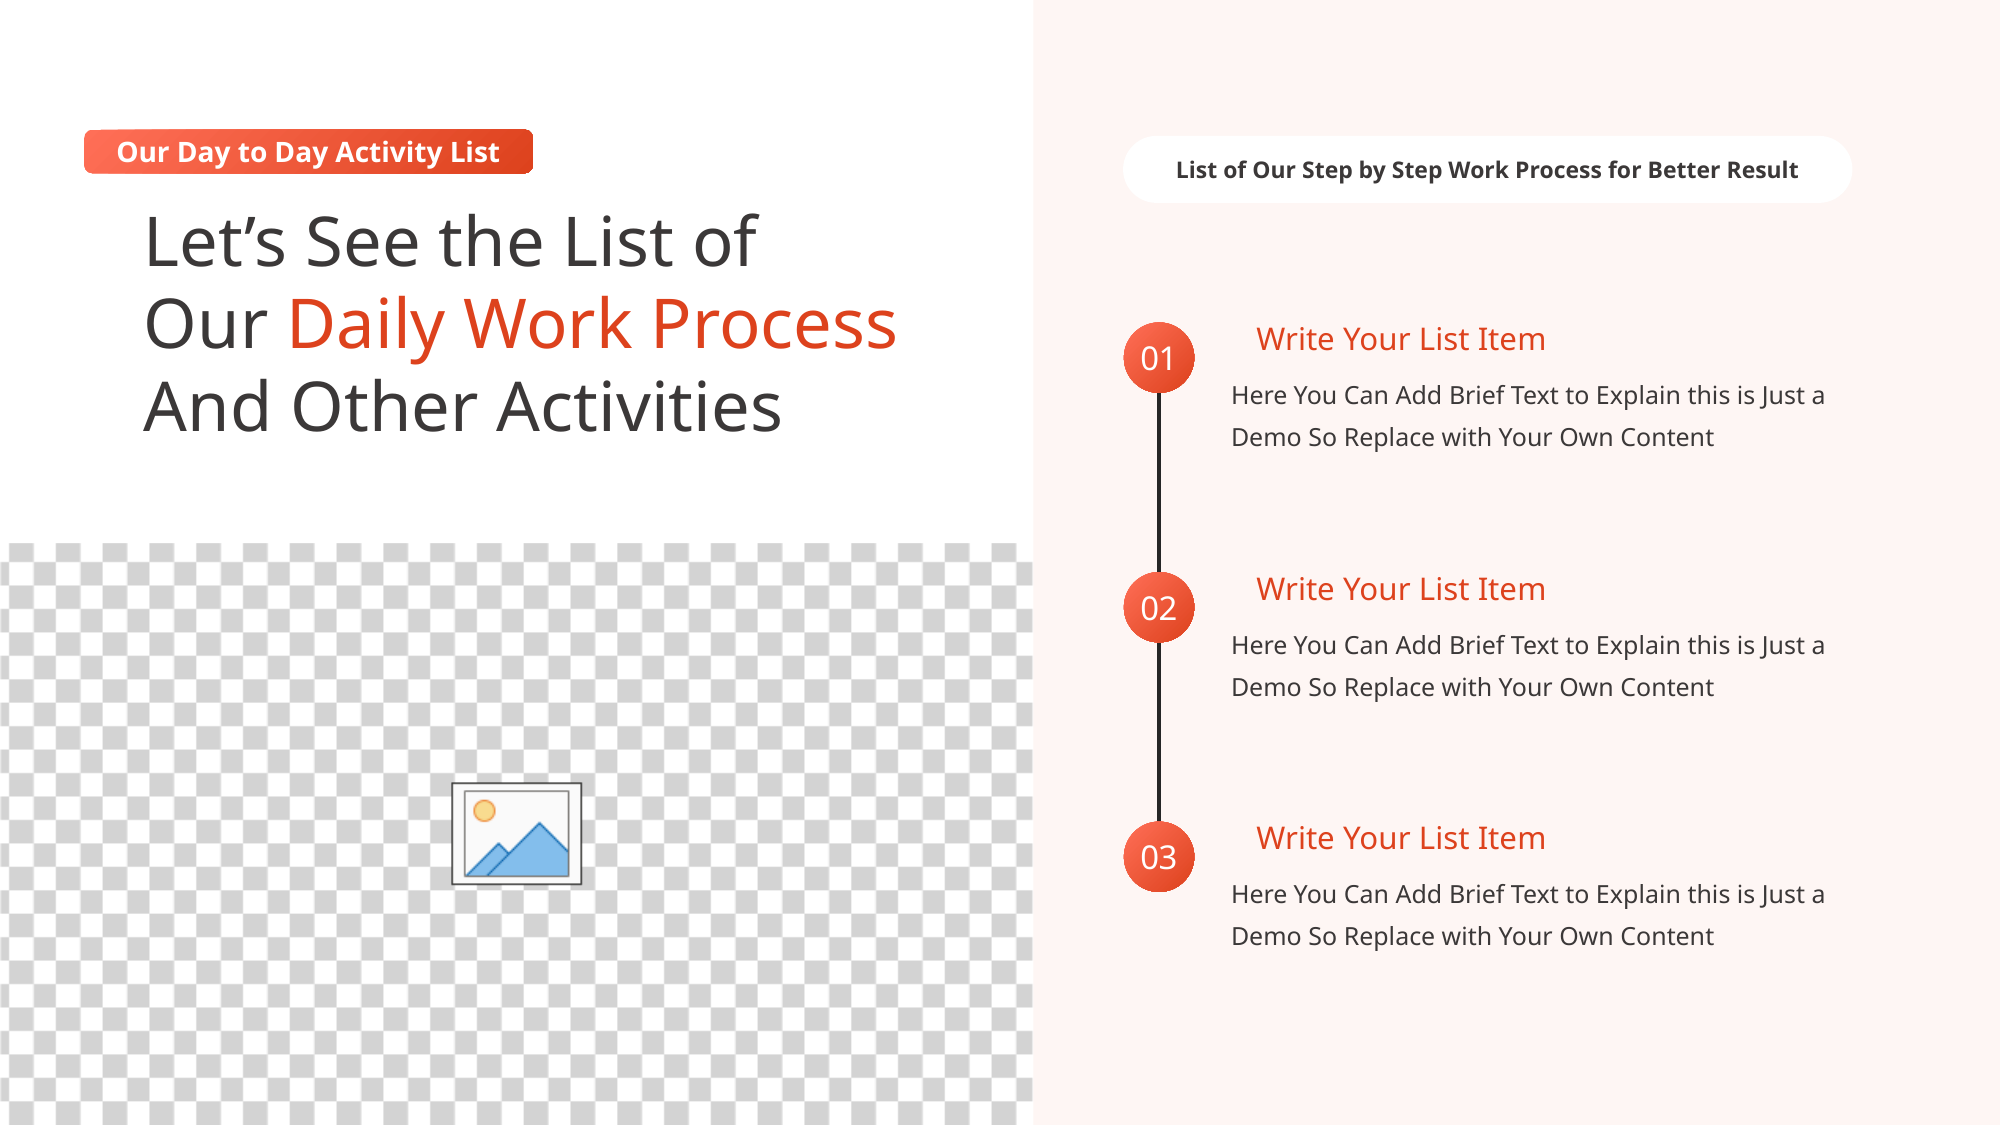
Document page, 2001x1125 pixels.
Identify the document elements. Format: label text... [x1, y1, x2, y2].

text_box [1156, 393, 1162, 572]
text_box Let’s See the List of Our Daily Work Process And Other Activities [129, 190, 914, 453]
text_box List of Our Step by Step Work Process for Better Result [1160, 147, 1815, 191]
text_box [1136, 634, 1182, 643]
text_box [1032, 0, 2000, 1125]
text_box 02 [1125, 579, 1193, 634]
text_box 01 [1125, 330, 1193, 385]
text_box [84, 126, 533, 176]
text_box [1137, 322, 1181, 330]
text_box Write Your List Item [1241, 810, 1562, 859]
text_box [1136, 884, 1182, 892]
text_box [1123, 135, 1853, 203]
text_box Here You Can Add Brief Text to Explain this is Just a Demo So Replace with Your Own Content [1216, 360, 1905, 459]
text_box [1137, 821, 1181, 829]
picture [0, 542, 1034, 1125]
text_box [1138, 572, 1181, 579]
text_box [1137, 385, 1182, 393]
text_box [1156, 643, 1162, 821]
text_box 03 [1125, 829, 1193, 884]
text_box Here You Can Add Brief Text to Explain this is Just a Demo So Replace with Your Own Content [1216, 610, 1905, 709]
text_box Write Your List Item [1241, 561, 1562, 610]
text_box Write Your List Item [1241, 311, 1562, 360]
text_box Here You Can Add Brief Text to Explain this is Just a Demo So Replace with Your Own Content [1216, 859, 1905, 958]
